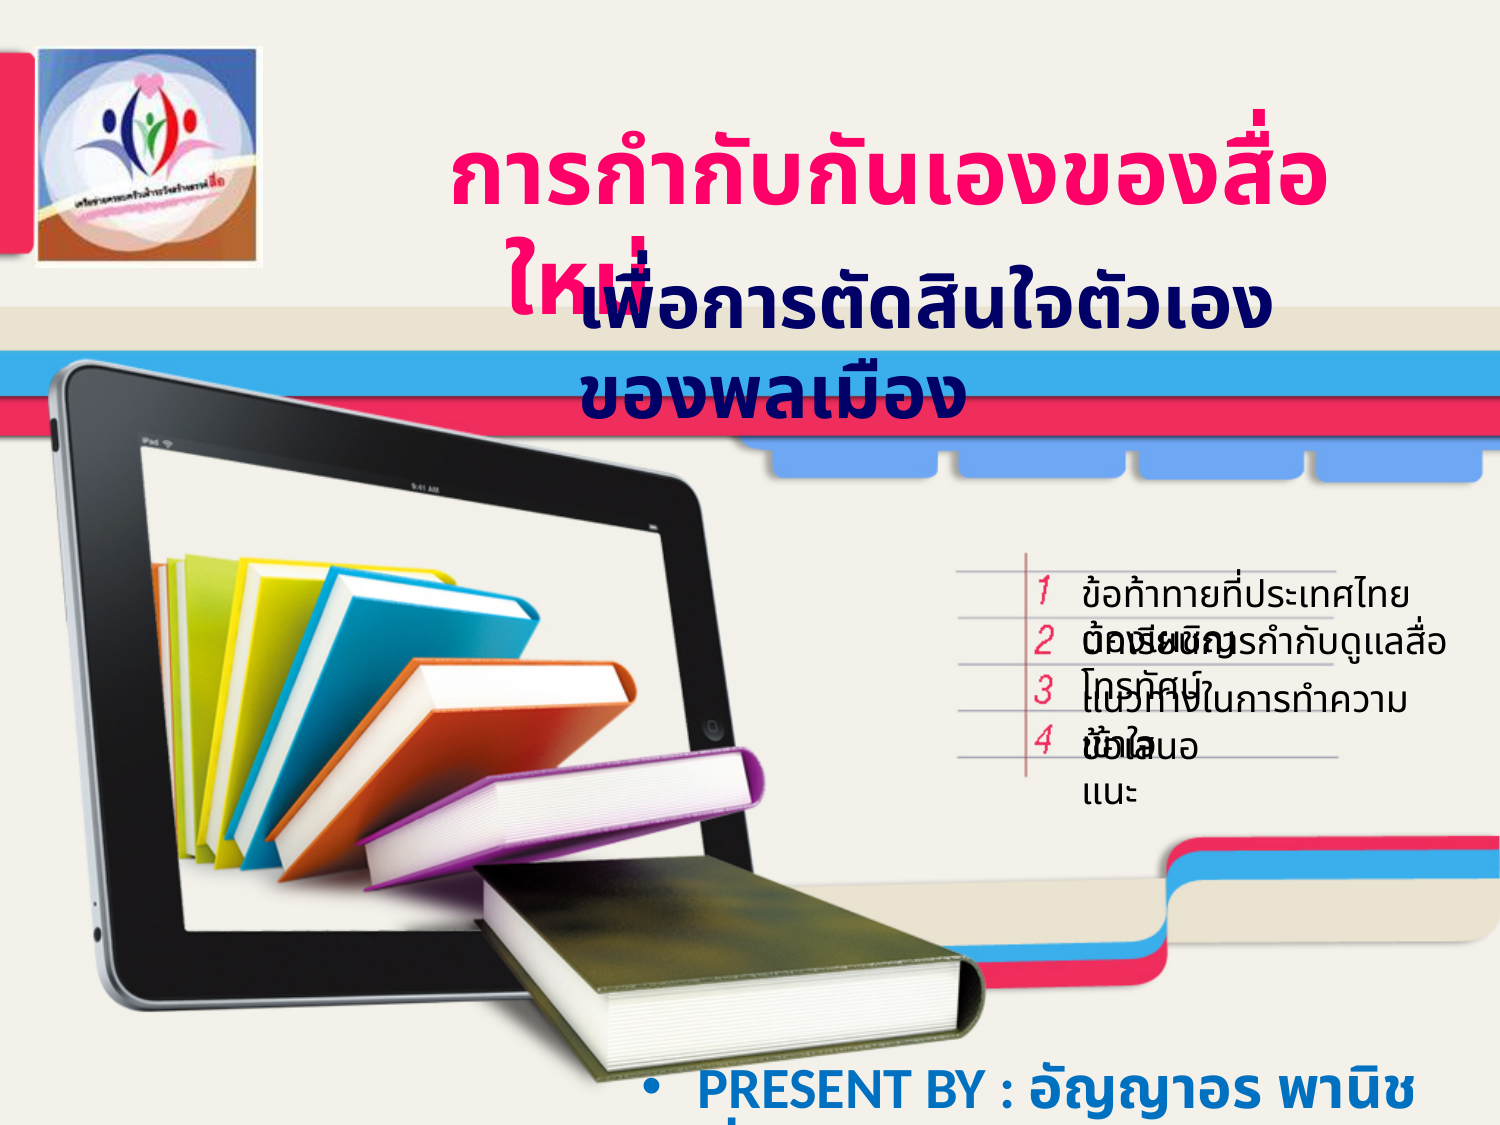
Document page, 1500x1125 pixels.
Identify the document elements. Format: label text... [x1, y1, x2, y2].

text_box ข้อท้าทายที่ประเทศไทยต้องเผชิญ [1066, 562, 1453, 609]
list การกำกับกันเองของสื่อใหม่ [433, 105, 1454, 247]
text_box เพื่อการตัดสินใจตัวเองของพลเมือง [562, 246, 1383, 441]
text_box PRESENT BY : อัญญาอร พานิชพึ่งรัถ [626, 1042, 1500, 1102]
text_box แนวทางในการทำความเข้าใจ [1066, 667, 1442, 773]
text_box ข้อเสนอแนะ [1066, 773, 1254, 820]
picture [0, 0, 1500, 1125]
text_box บทเรียนการกำกับดูแลสื่อโทรทัศน์ [1066, 609, 1500, 715]
